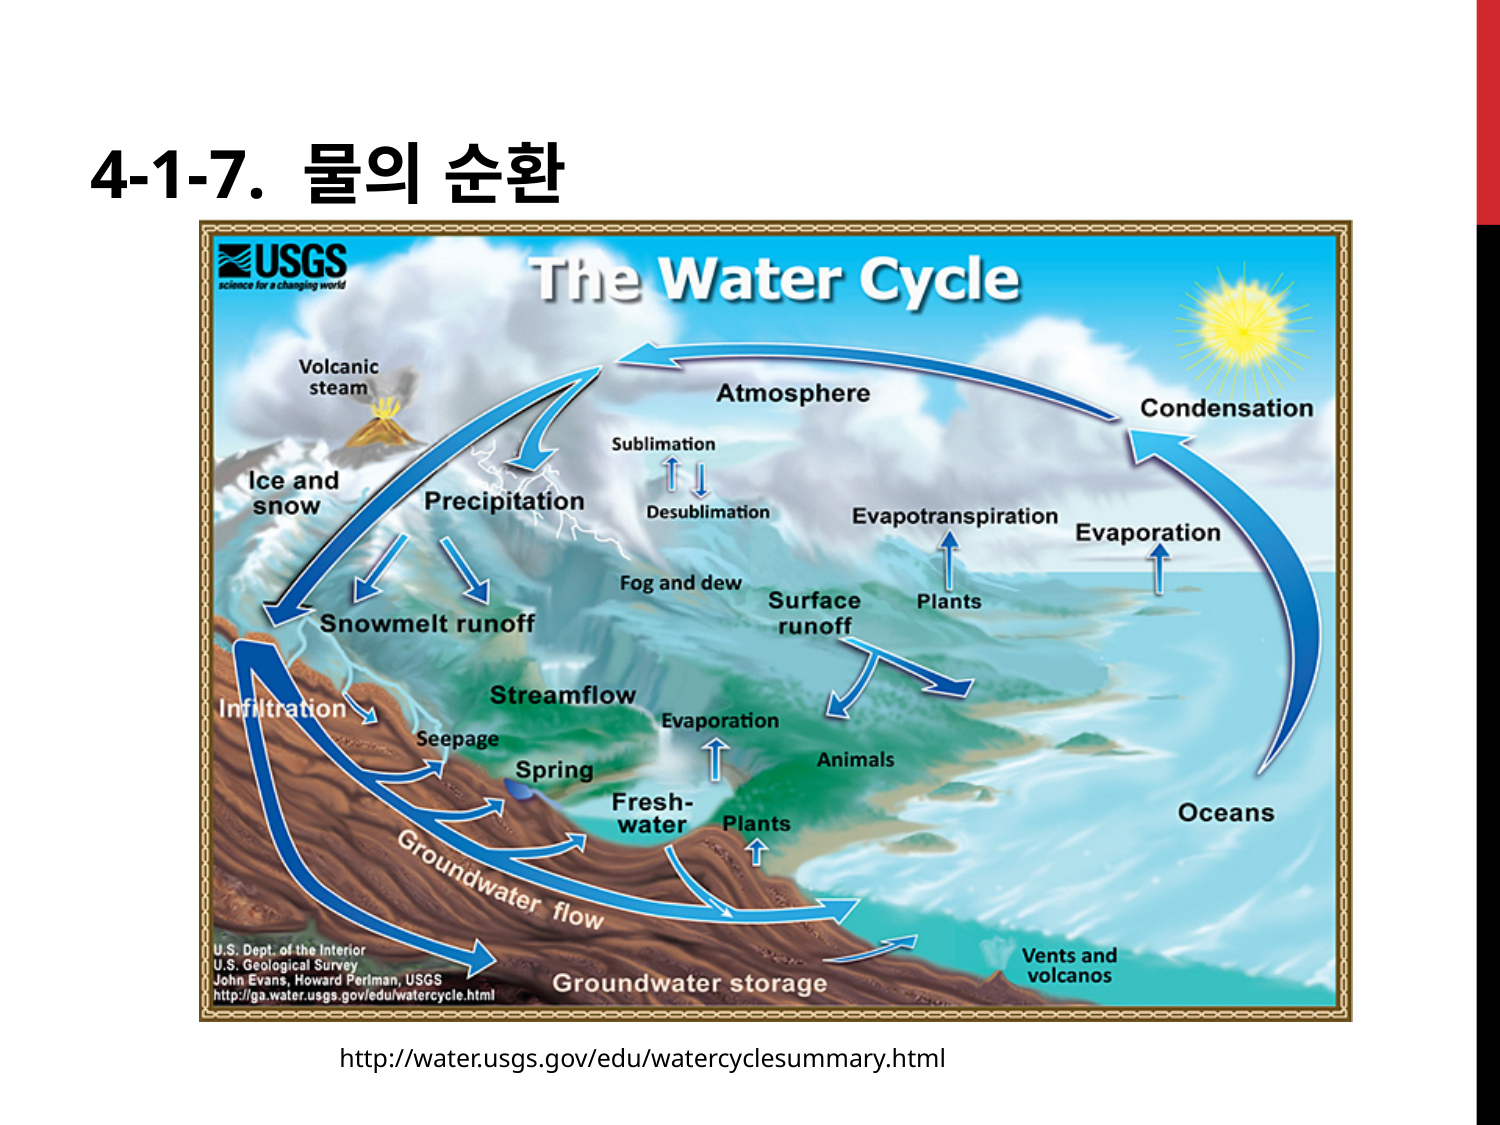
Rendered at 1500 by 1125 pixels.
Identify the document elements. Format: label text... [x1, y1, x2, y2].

list 4-1-7. 물의 순환 [75, 113, 1325, 1005]
text_box http://water.usgs.gov/edu/watercyclesummary.html [324, 1035, 1075, 1080]
picture [198, 219, 1353, 1022]
